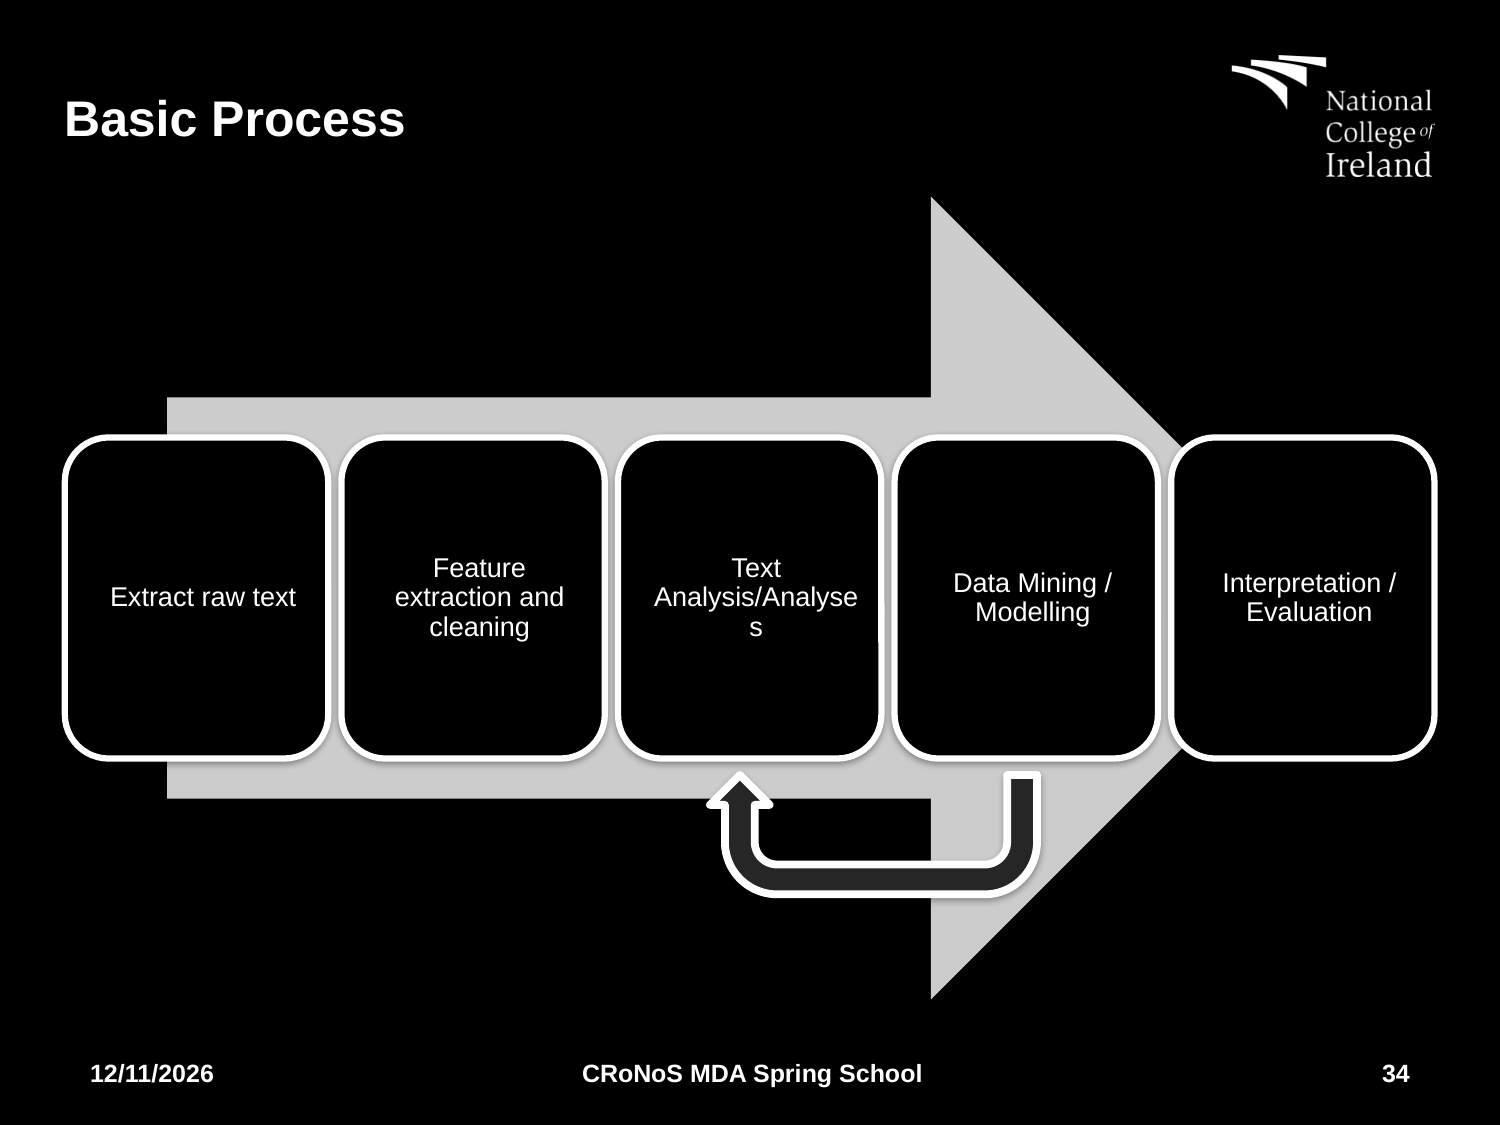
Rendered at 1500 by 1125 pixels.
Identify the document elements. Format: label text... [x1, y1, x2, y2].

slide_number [75, 1042, 425, 1103]
slide_number 34 [1074, 1042, 1425, 1103]
footer CRoNoS MDA Spring School [458, 1042, 1047, 1103]
picture [1231, 54, 1436, 178]
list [64, 196, 1436, 1000]
title Basic Process [63, 54, 1199, 148]
